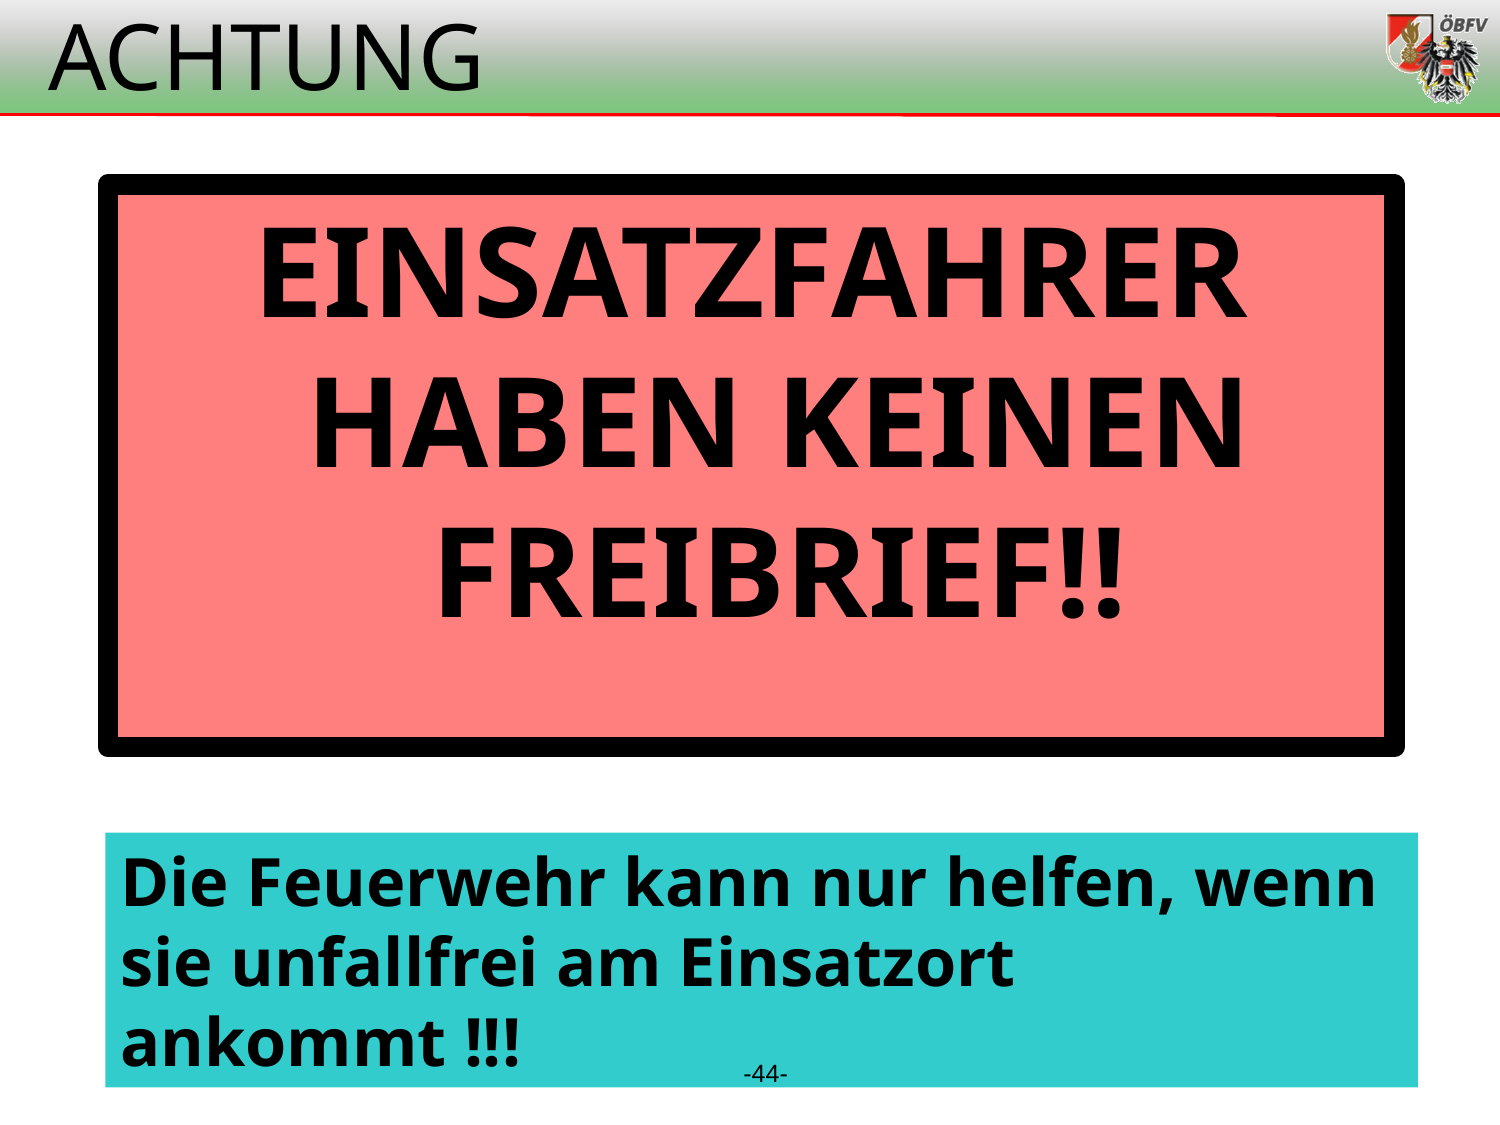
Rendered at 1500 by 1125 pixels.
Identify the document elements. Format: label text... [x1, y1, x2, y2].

title ACHTUNG [33, 10, 1384, 98]
picture [0, 0, 1500, 113]
text_box Die Feuerwehr kann nur helfen, wenn sie unfallfrei am Einsatzort ankommt !!! [105, 832, 1418, 1088]
list EINSATZFAHRER HABEN KEINEN FREIBRIEF!! [107, 184, 1395, 748]
slide_number -44- [609, 1049, 923, 1101]
